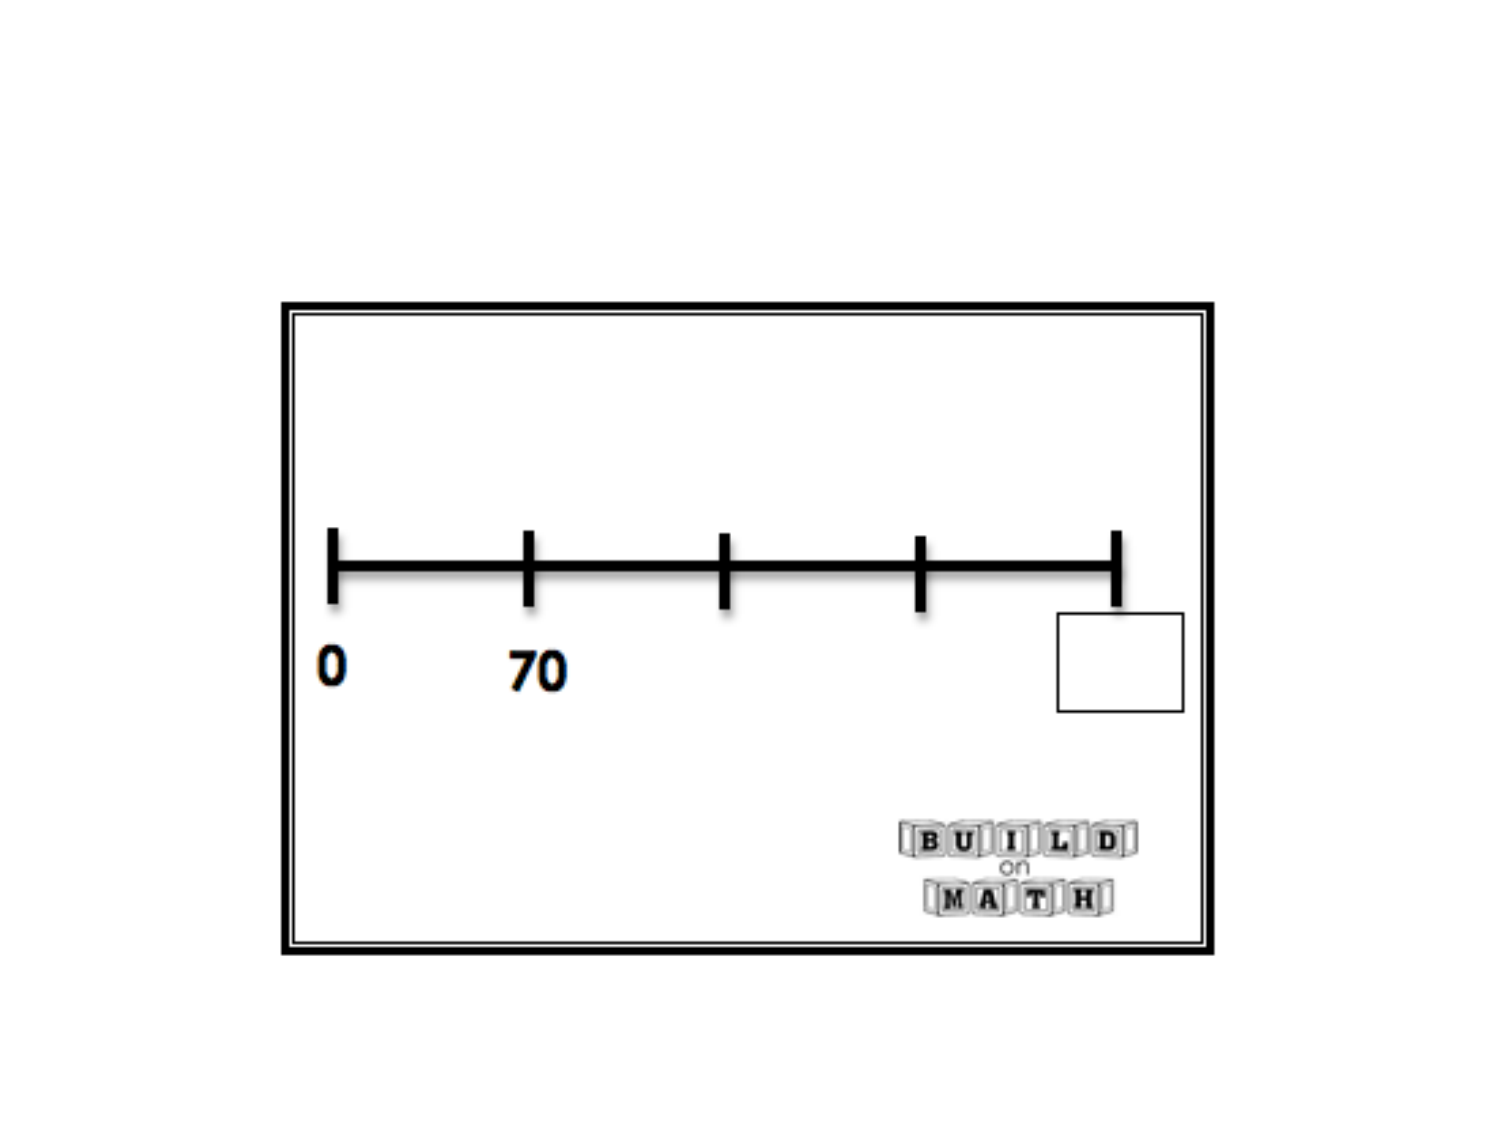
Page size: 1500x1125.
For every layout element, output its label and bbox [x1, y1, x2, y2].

list [74, 262, 1426, 1006]
